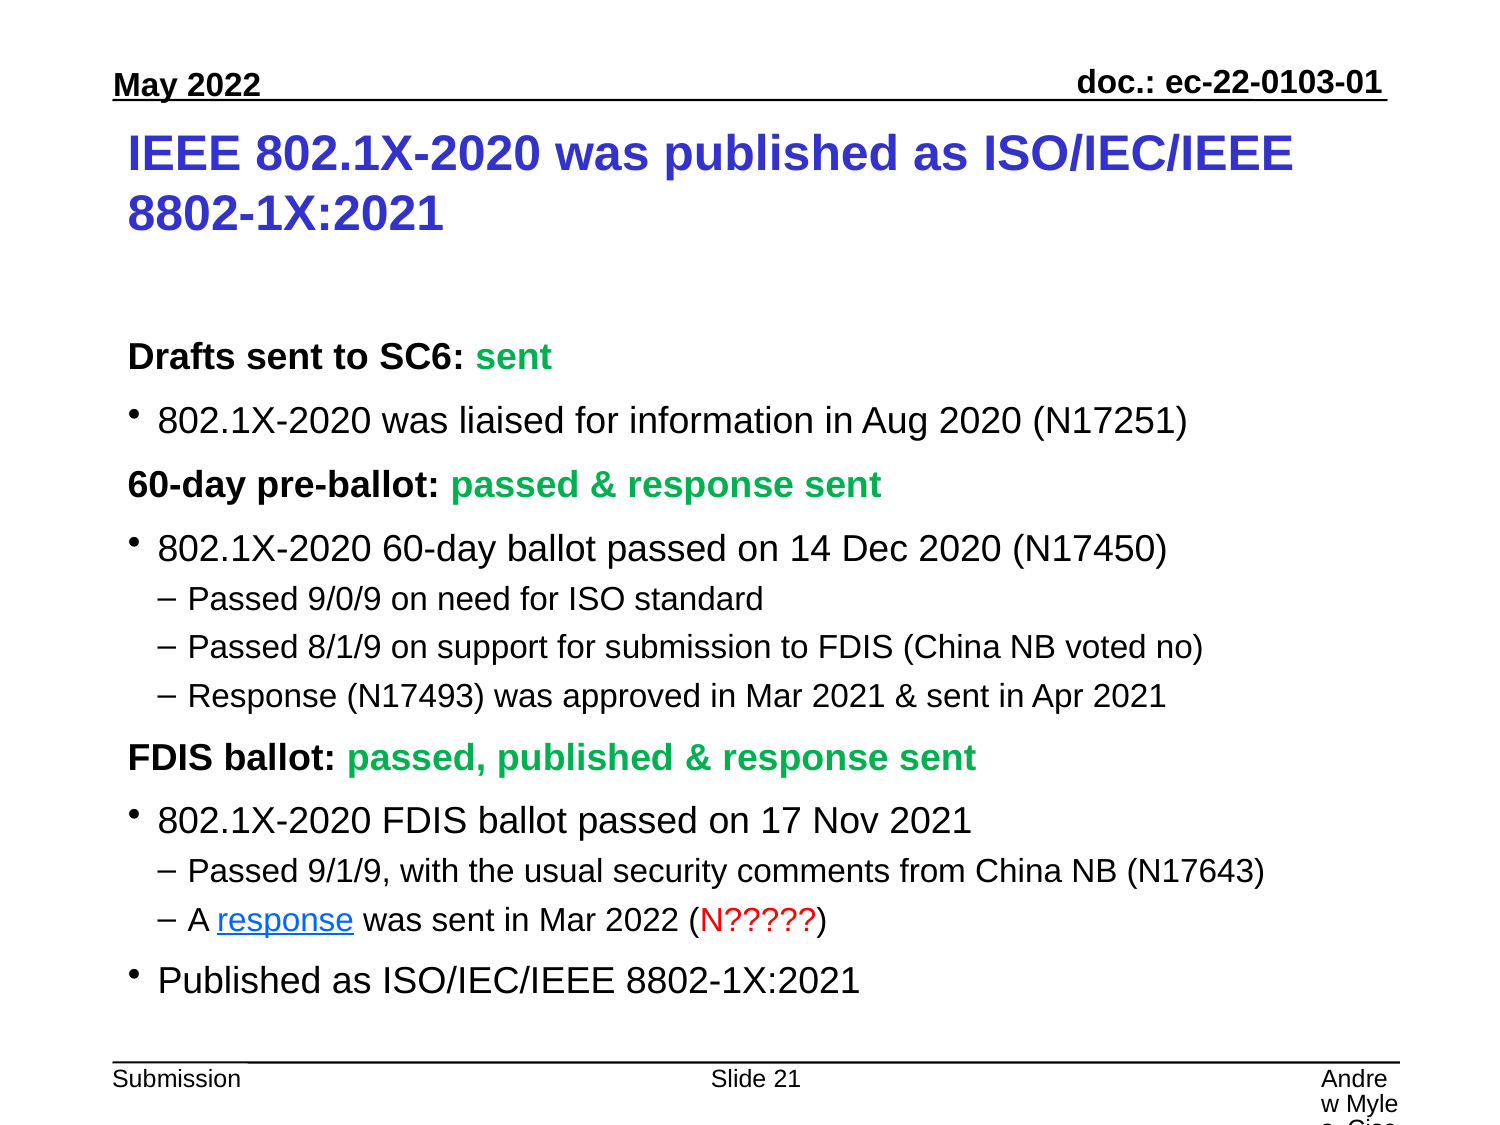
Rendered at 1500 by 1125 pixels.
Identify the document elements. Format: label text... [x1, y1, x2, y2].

title IEEE 802.1X-2020 was published as ISO/IEC/IEEE 8802-1X:2021 [112, 112, 1388, 288]
slide_number Slide 21 [709, 1061, 803, 1093]
footer Andrew Myles, Cisco [1320, 1061, 1402, 1093]
list Drafts sent to SC6: sent 802.1X-2020 was liaised for information in Aug 2020 (N17251) 60-day pre-ballot: passed & response sent 802.1X-2020 60-day ballot passed on 14 Dec 2020 (N17450) Passed 9/0/9 on need for ISO standard Passed 8/1/9 on support for submission to FDIS (China NB voted no) Response (N17493) was approved in Mar 2021 & sent in Apr 2021 FDIS ballot: passed, published & response sent 802.1X-2020 FDIS ballot passed on 17 Nov 2021 Passed 9/1/9, with the usual security comments from China NB (N17643) A response was sent in Mar 2022 (N?????) Published as ISO/IEC/IEEE 8802-1X:2021 [112, 324, 1388, 1000]
